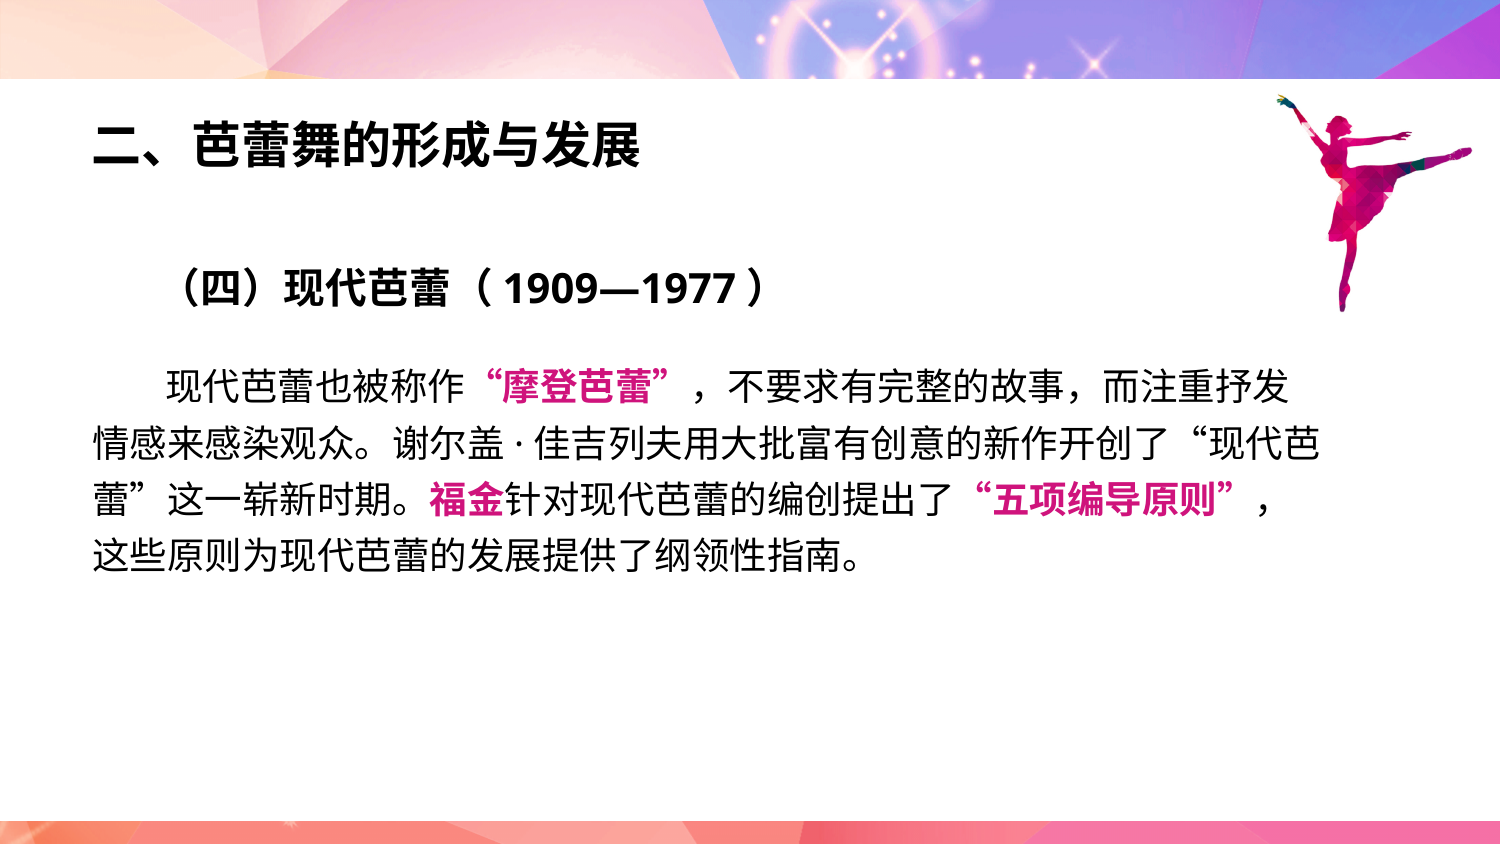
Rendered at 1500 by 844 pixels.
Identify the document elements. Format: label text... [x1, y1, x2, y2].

text_box （四）现代芭蕾（1909—1977） 现代芭蕾也被称作“摩登芭蕾”，不要求有完整的故事，而注重抒发情感来感染观众。谢尔盖·佳吉列夫用大批富有创意的新作开创了“现代芭蕾”这一崭新时期。福金针对现代芭蕾的编创提出了“五项编导原则”，这些原则为现代芭蕾的发展提供了纲领性指南。 [77, 224, 1337, 596]
picture [0, 821, 1500, 844]
picture [1273, 91, 1475, 315]
text_box [164, 315, 1361, 638]
picture [0, 0, 1500, 79]
text_box 二、芭蕾舞的形成与发展 [42, 91, 711, 216]
